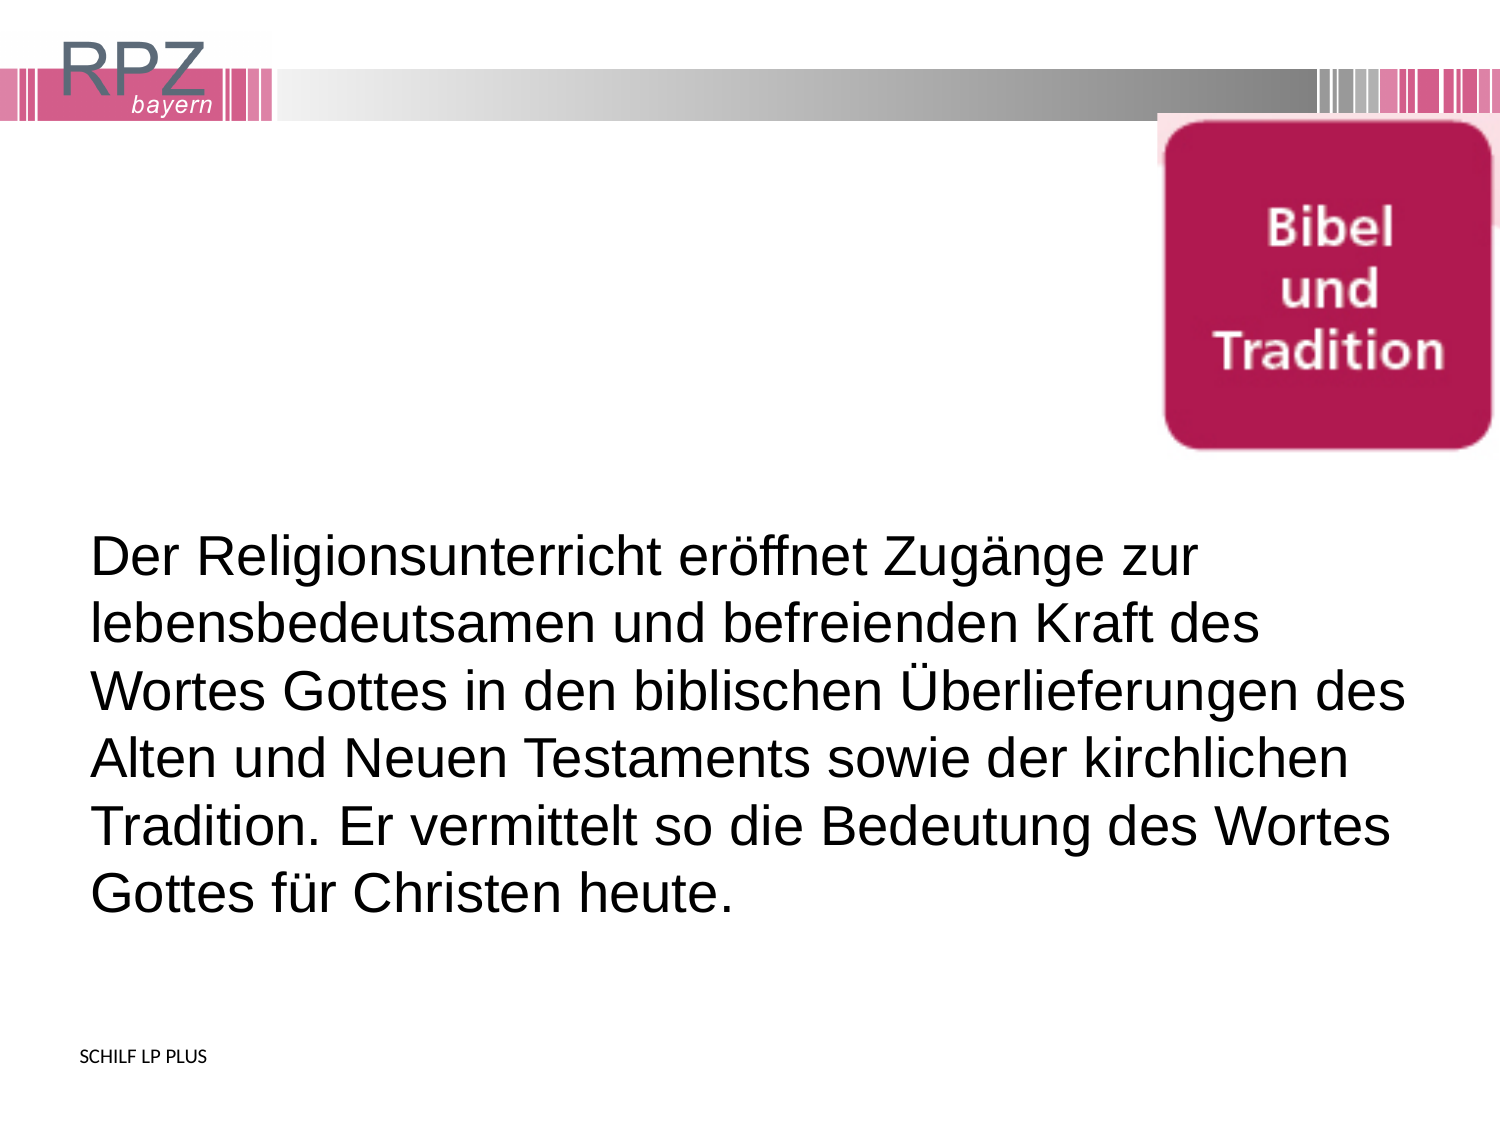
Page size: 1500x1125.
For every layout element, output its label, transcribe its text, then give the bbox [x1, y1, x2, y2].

list Der Religionsunterricht eröffnet Zugänge zur lebensbedeutsamen und befreienden Kraft des Wortes Gottes in den biblischen Überlieferungen des Alten und Neuen Testaments sowie der kirchlichen Tradition. Er vermittelt so die Bedeutung des Wortes Gottes für Christen heute. [75, 262, 1425, 1005]
picture [1157, 69, 1500, 460]
picture [0, 31, 272, 121]
